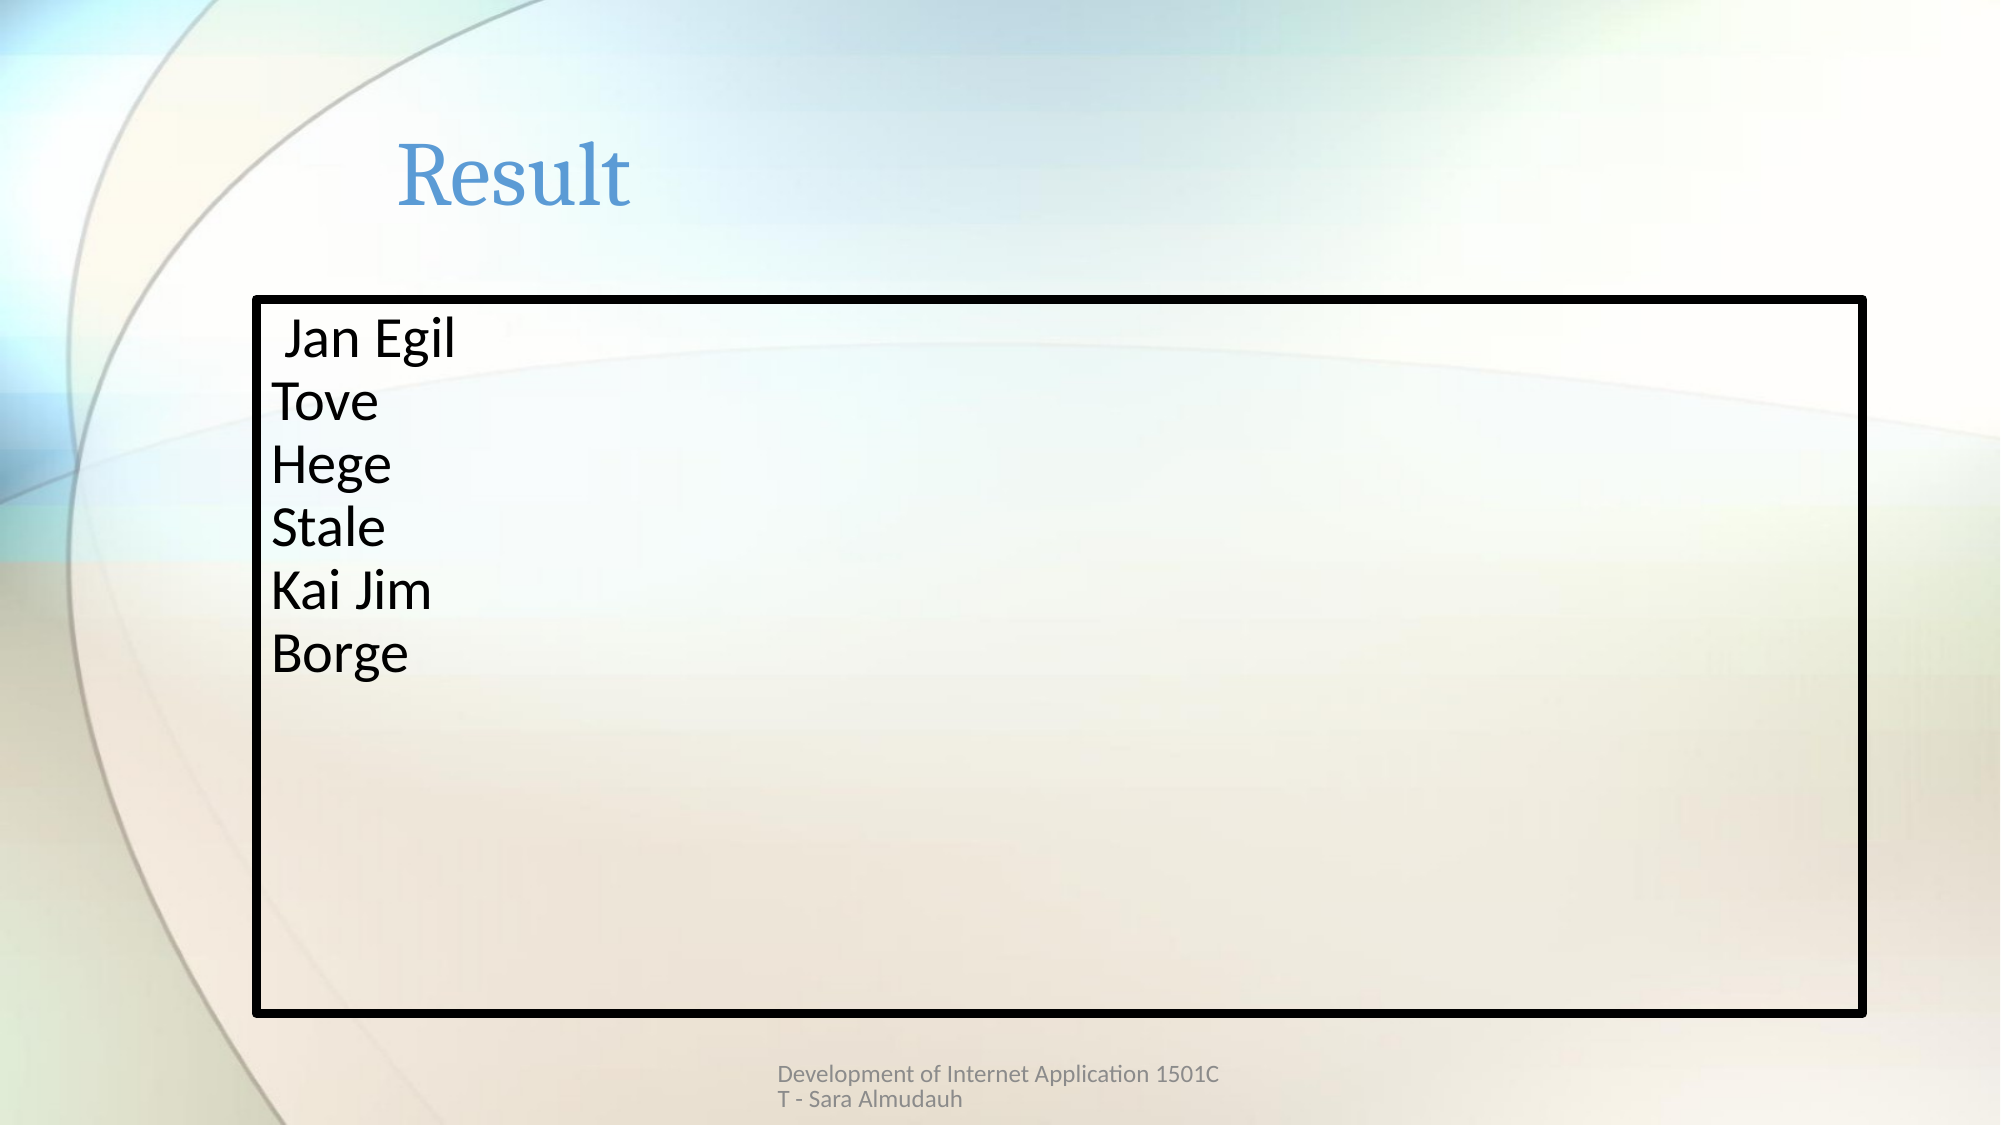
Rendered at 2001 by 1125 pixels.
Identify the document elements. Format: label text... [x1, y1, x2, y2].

footer Development of Internet Application 1501CT - Sara Almudauh [762, 1042, 1238, 1103]
list Jan Egil Tove Hege Stale Kai Jim Borge [256, 299, 1863, 1014]
picture [0, 0, 2001, 1125]
title Result [381, 59, 1863, 278]
